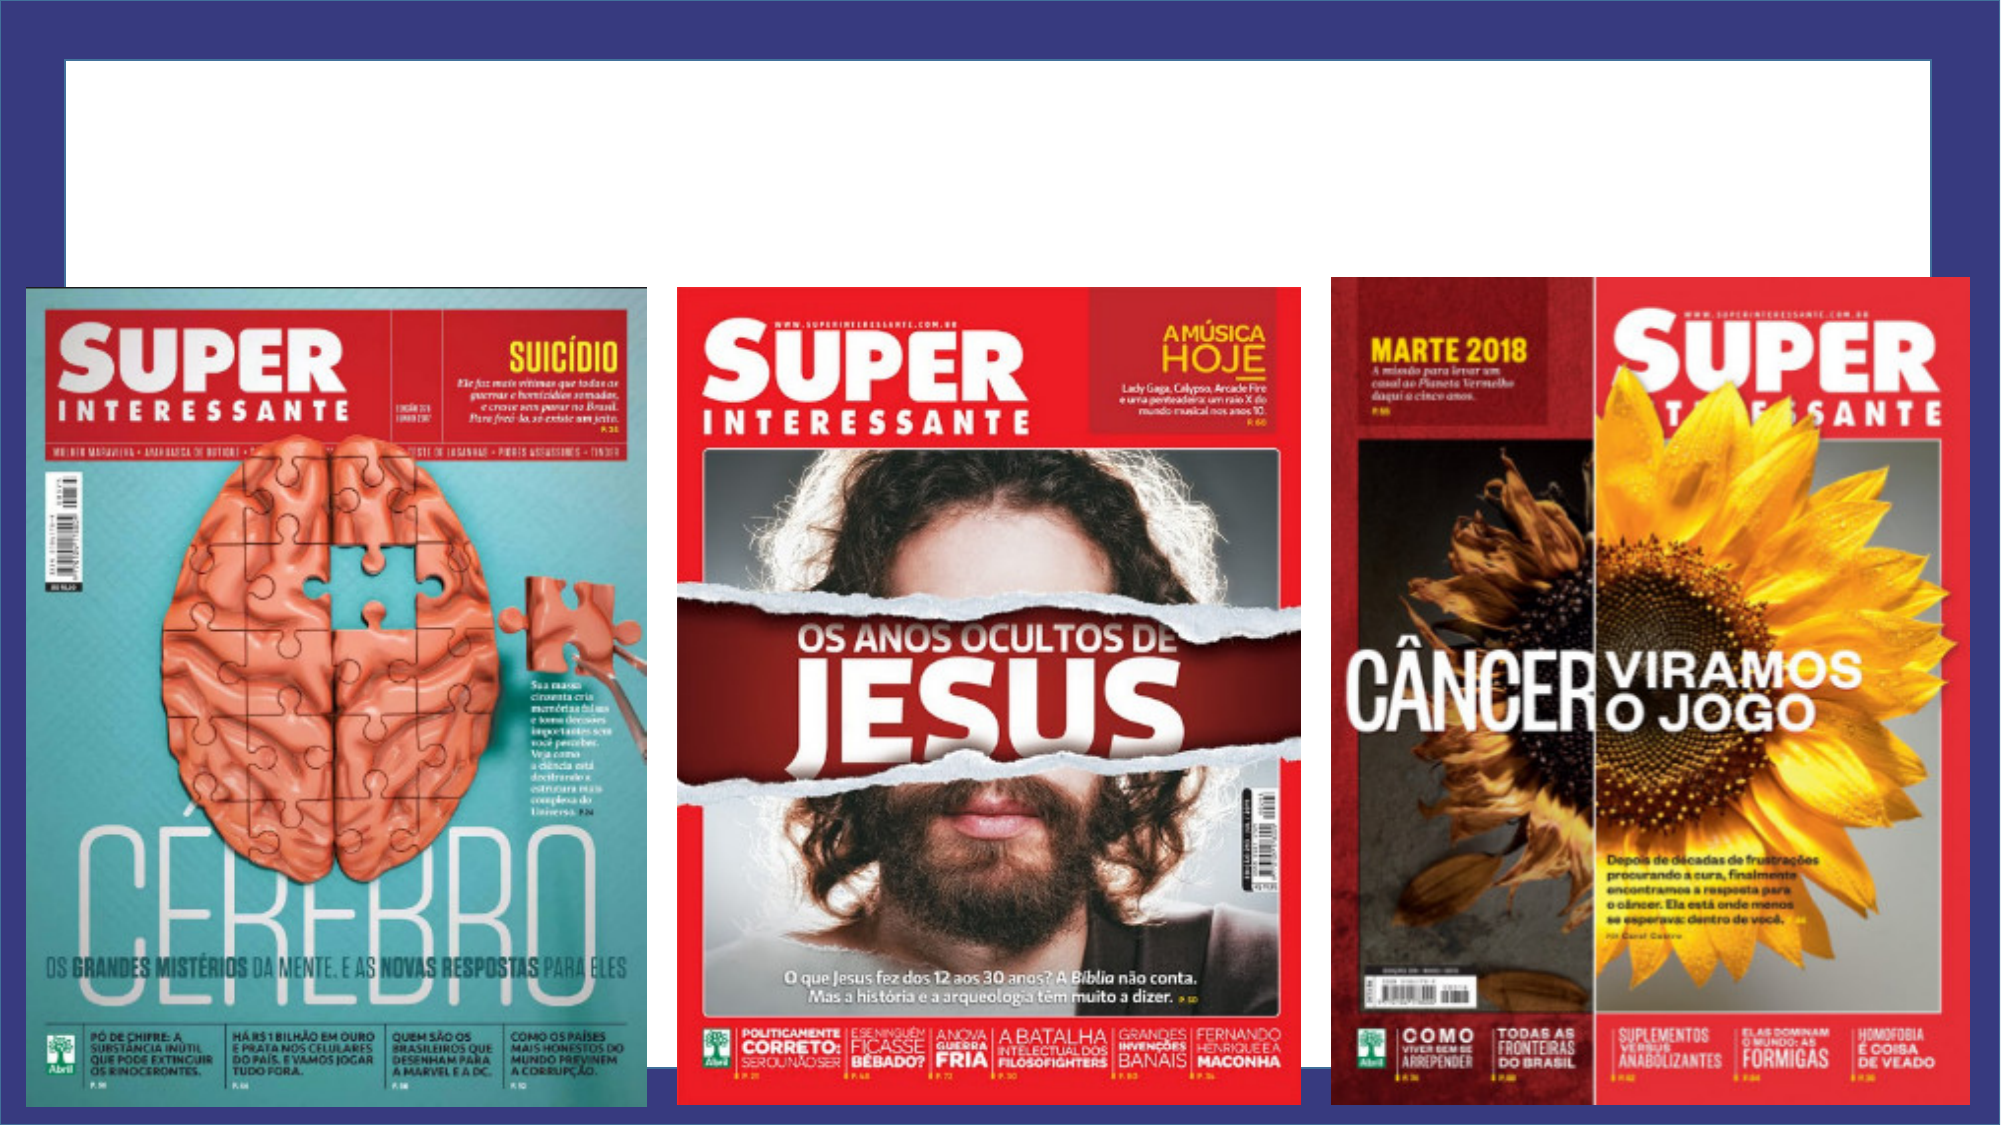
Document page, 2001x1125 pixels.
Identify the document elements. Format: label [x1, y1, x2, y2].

list [26, 287, 648, 1108]
picture [677, 287, 1301, 1106]
picture [1331, 277, 1970, 1106]
